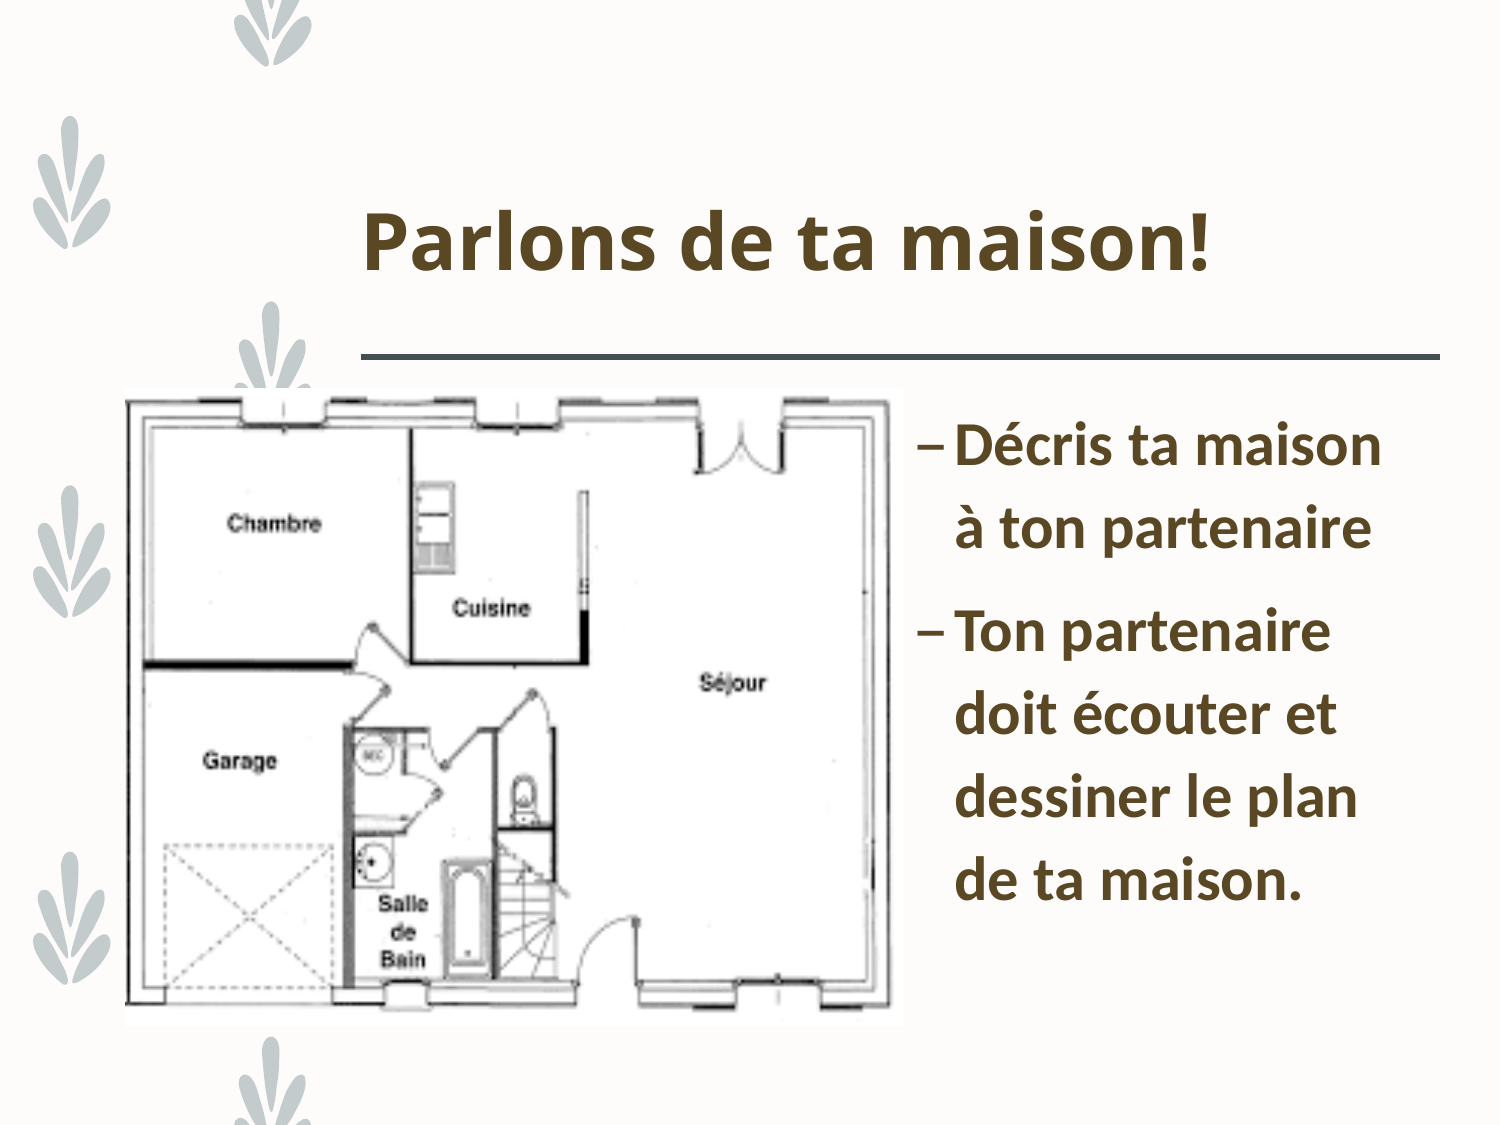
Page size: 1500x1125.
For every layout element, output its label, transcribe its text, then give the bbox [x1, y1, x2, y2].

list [124, 388, 903, 1026]
list Décris ta maison à ton partenaire Ton partenaire doit écouter et dessiner le plan de ta maison. [900, 387, 1440, 988]
title Parlons de ta maison! [345, 187, 1440, 350]
